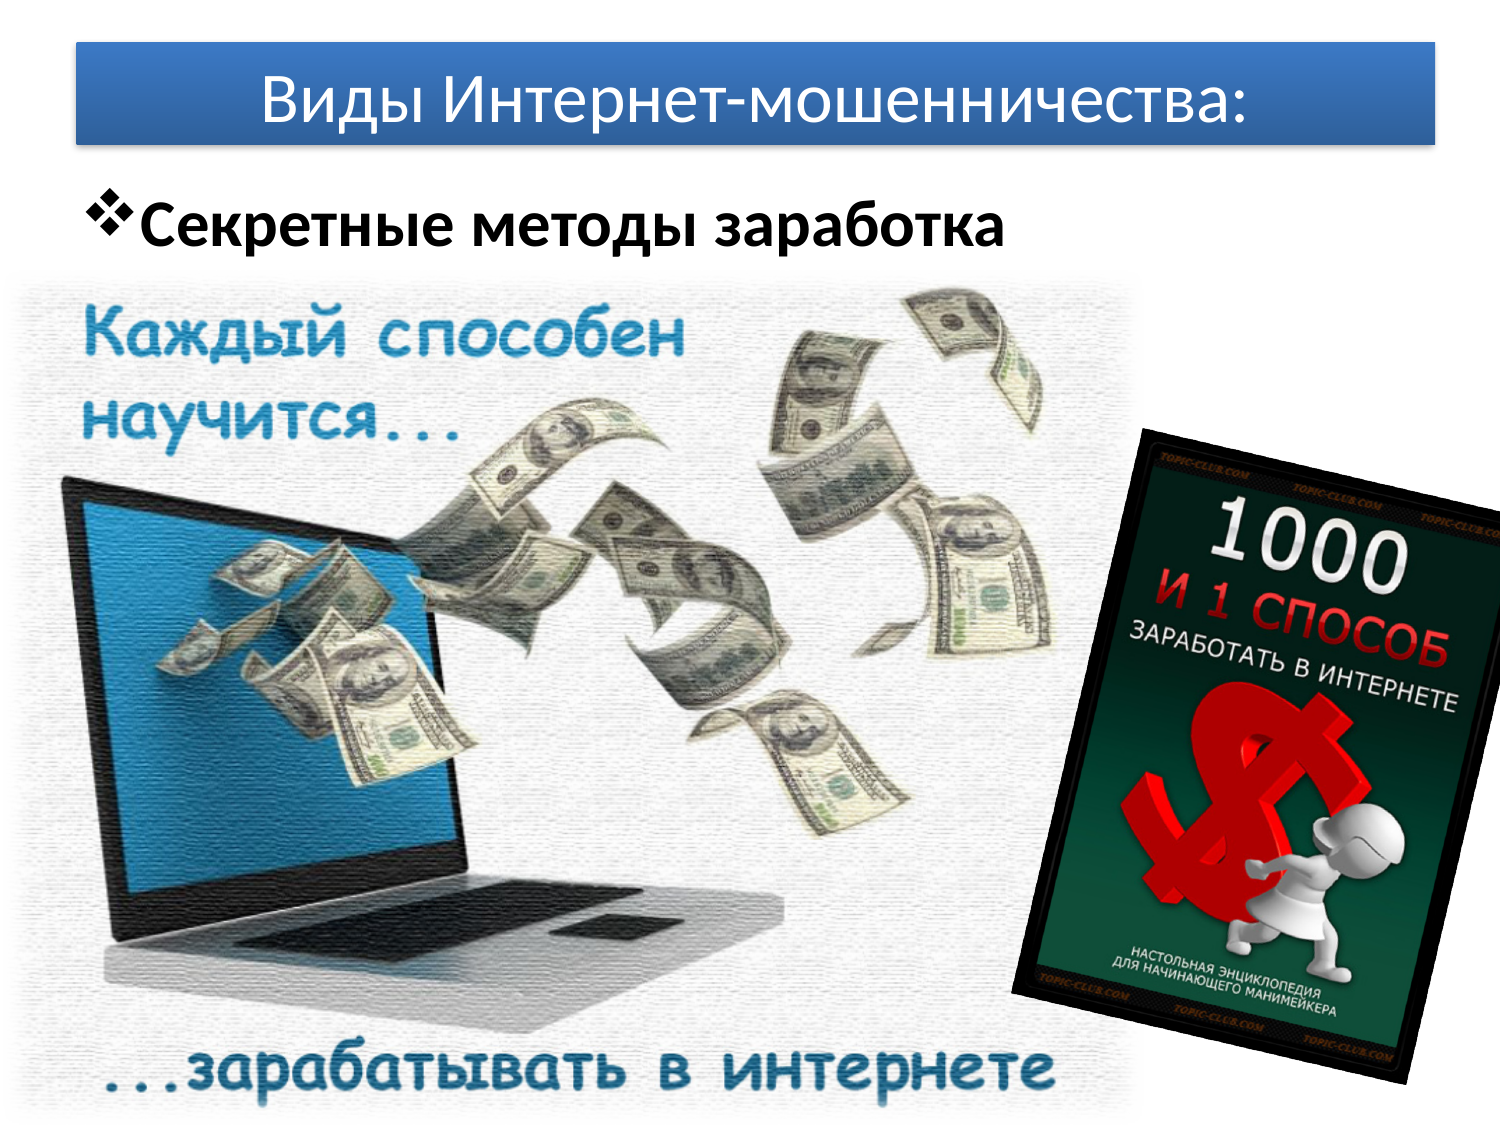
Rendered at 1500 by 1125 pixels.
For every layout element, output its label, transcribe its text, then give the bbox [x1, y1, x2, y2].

picture [3, 269, 1500, 1125]
list Секретные методы заработка [64, 172, 1341, 315]
title Виды Интернет-мошенничества: [76, 42, 1436, 145]
